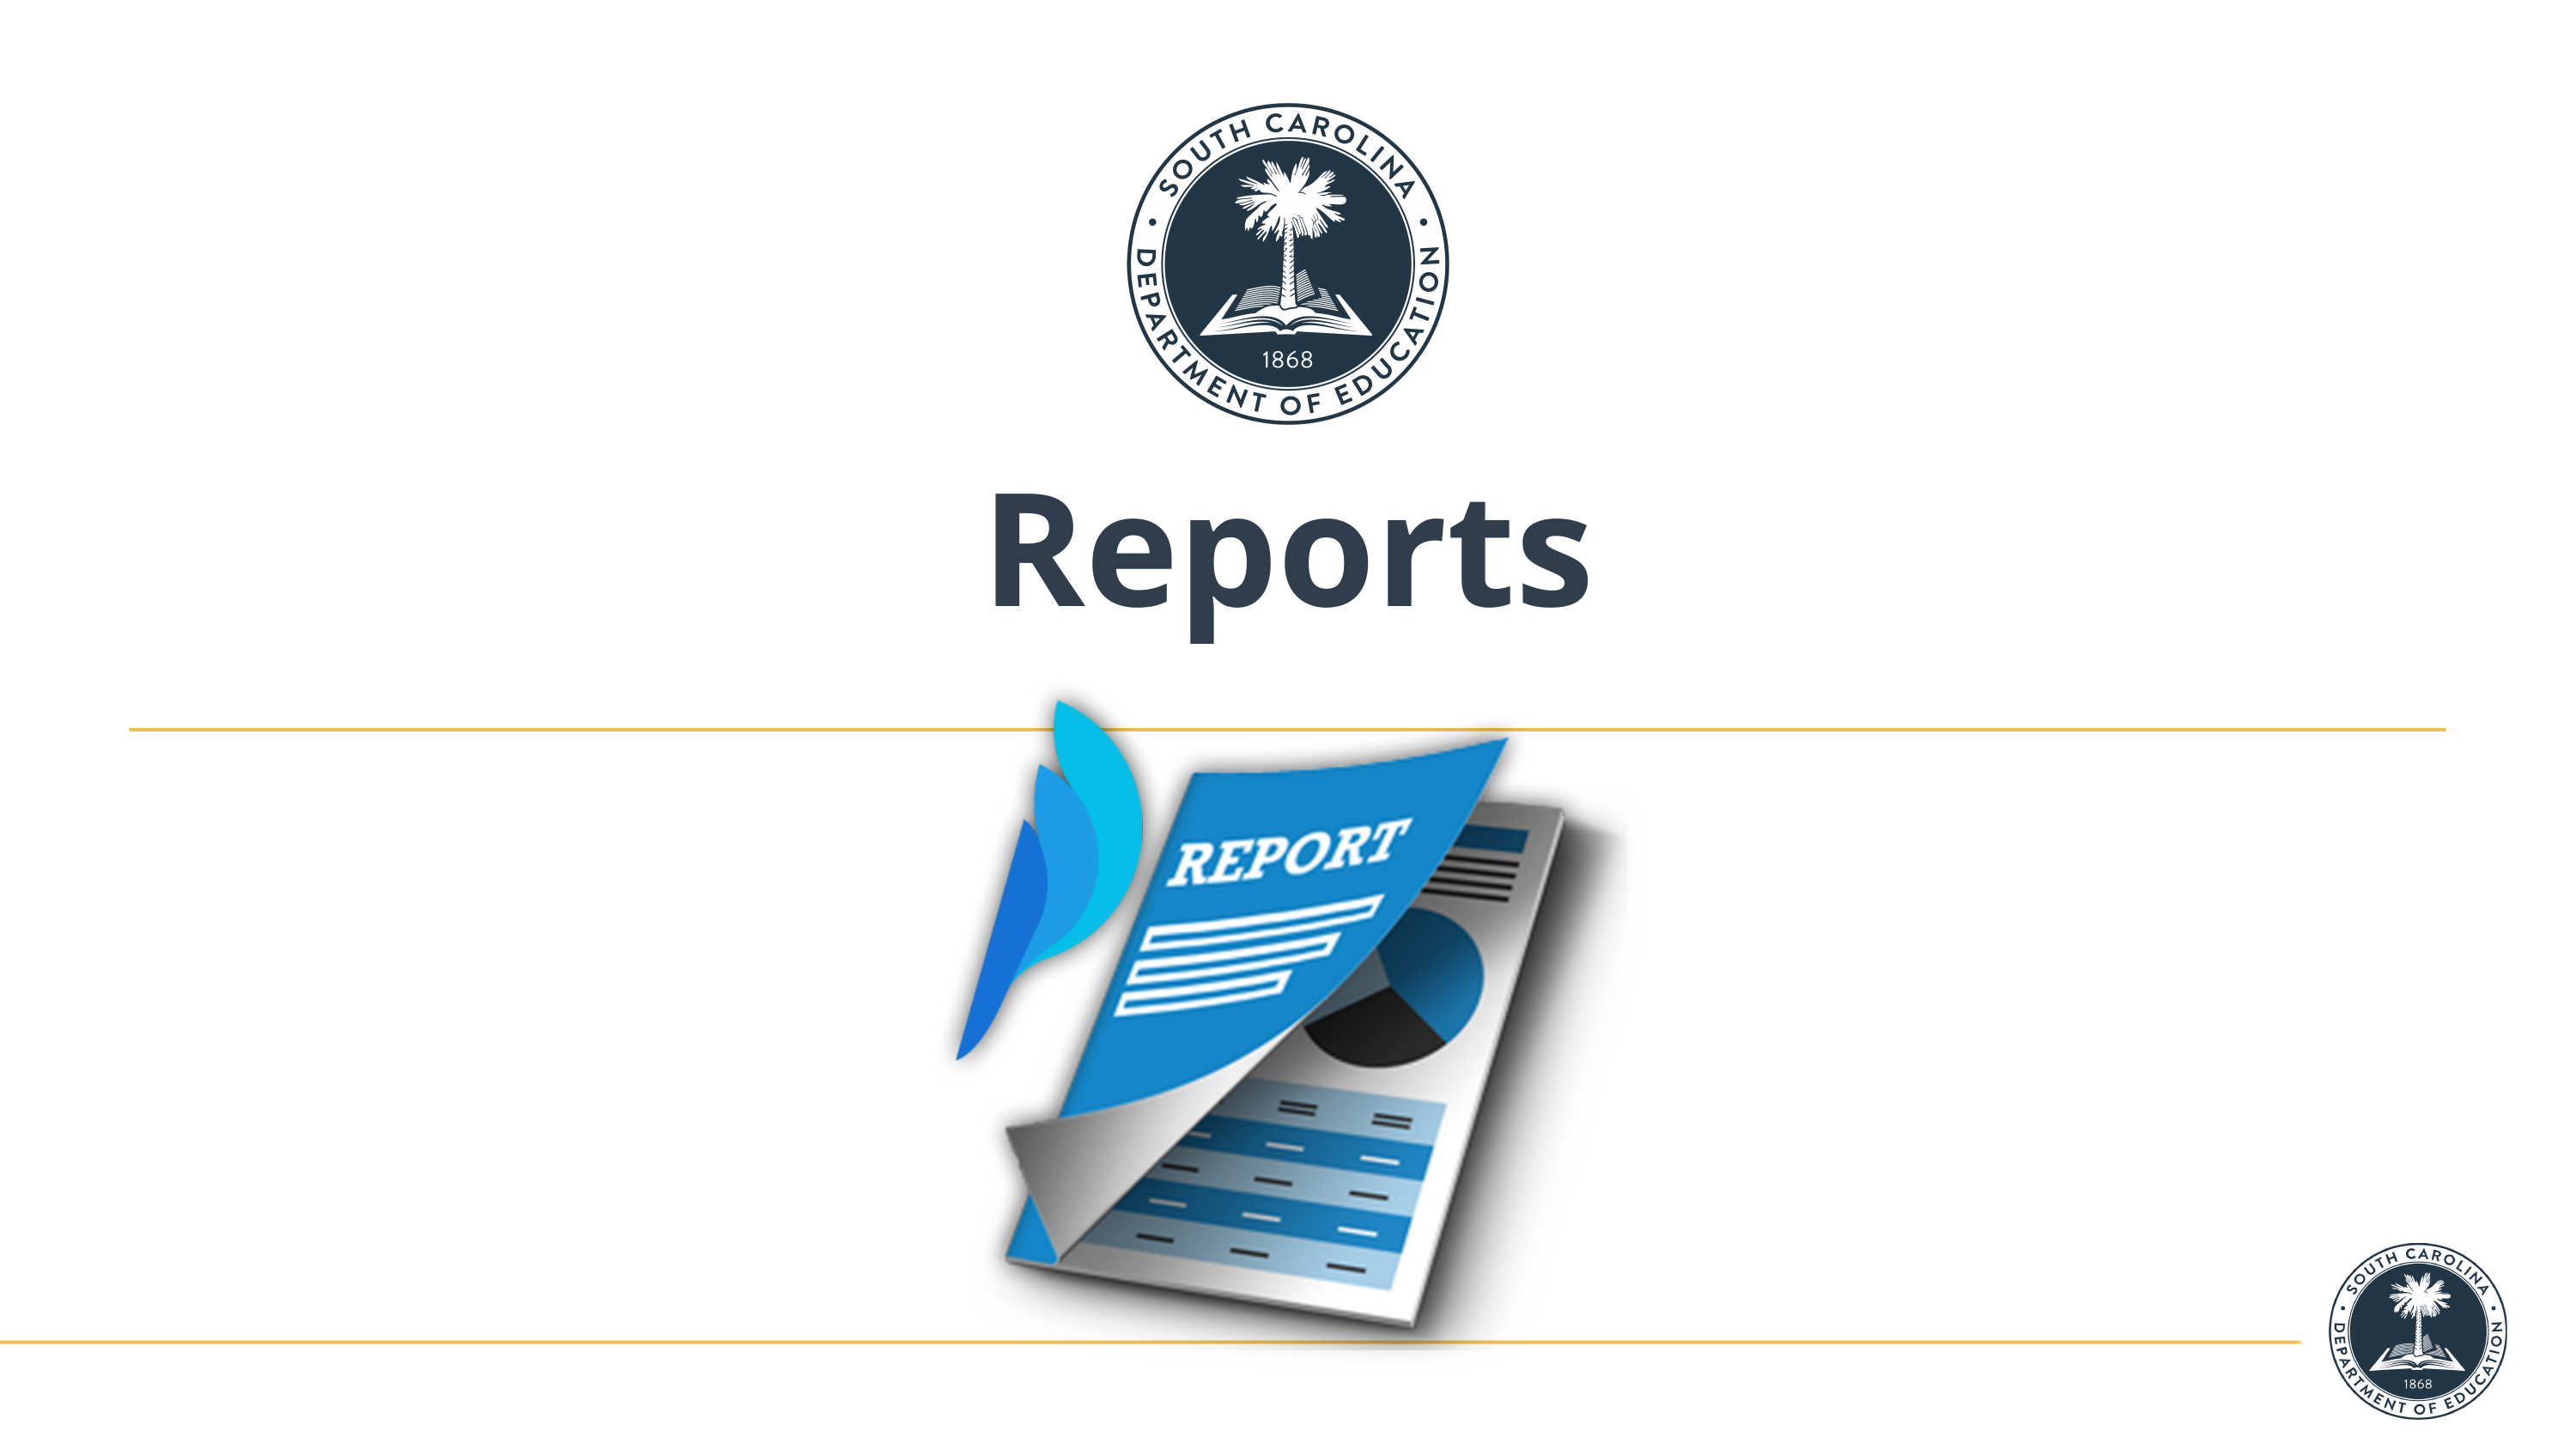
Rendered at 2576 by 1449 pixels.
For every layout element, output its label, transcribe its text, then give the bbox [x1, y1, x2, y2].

picture [0, 691, 2447, 1350]
title Reports [129, 449, 2447, 692]
picture [2329, 1243, 2507, 1420]
picture [1127, 103, 1449, 425]
